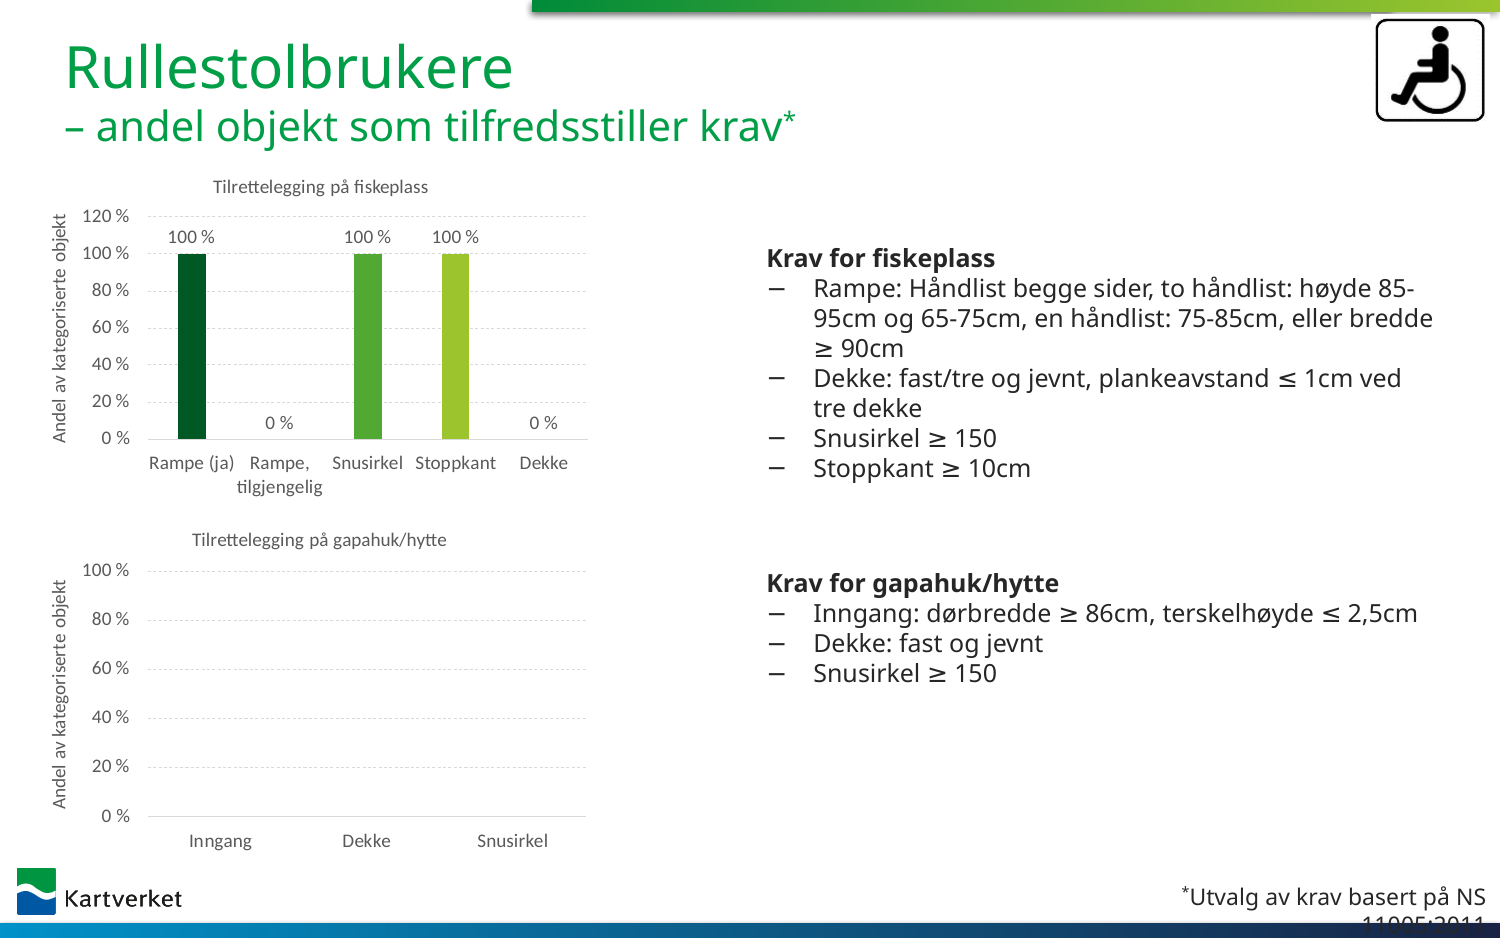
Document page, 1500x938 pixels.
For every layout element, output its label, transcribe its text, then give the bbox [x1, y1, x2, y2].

text_box Rullestolbrukere – andel objekt som tilfredsstiller krav* [49, 29, 1431, 158]
picture [41, 166, 599, 505]
picture [1371, 13, 1491, 127]
text_box *Utvalg av krav basert på NS 11005:2011 [1068, 873, 1500, 938]
picture [41, 520, 597, 859]
text_box Krav for gapahuk/hytte Inngang: dørbredde ≥ 86cm, terskelhøyde ≤ 2,5cm Dekke: fast og jevnt Snusirkel ≥ 150 [751, 560, 1452, 695]
text_box Krav for fiskeplass Rampe: Håndlist begge sider, to håndlist: høyde 85-95cm og 65-75cm, en håndlist: 75-85cm, eller bredde ≥ 90cm Dekke: fast/tre og jevnt, plankeavstand ≤ 1cm ved tre dekke Snusirkel ≥ 150 Stoppkant ≥ 10cm [751, 235, 1452, 490]
